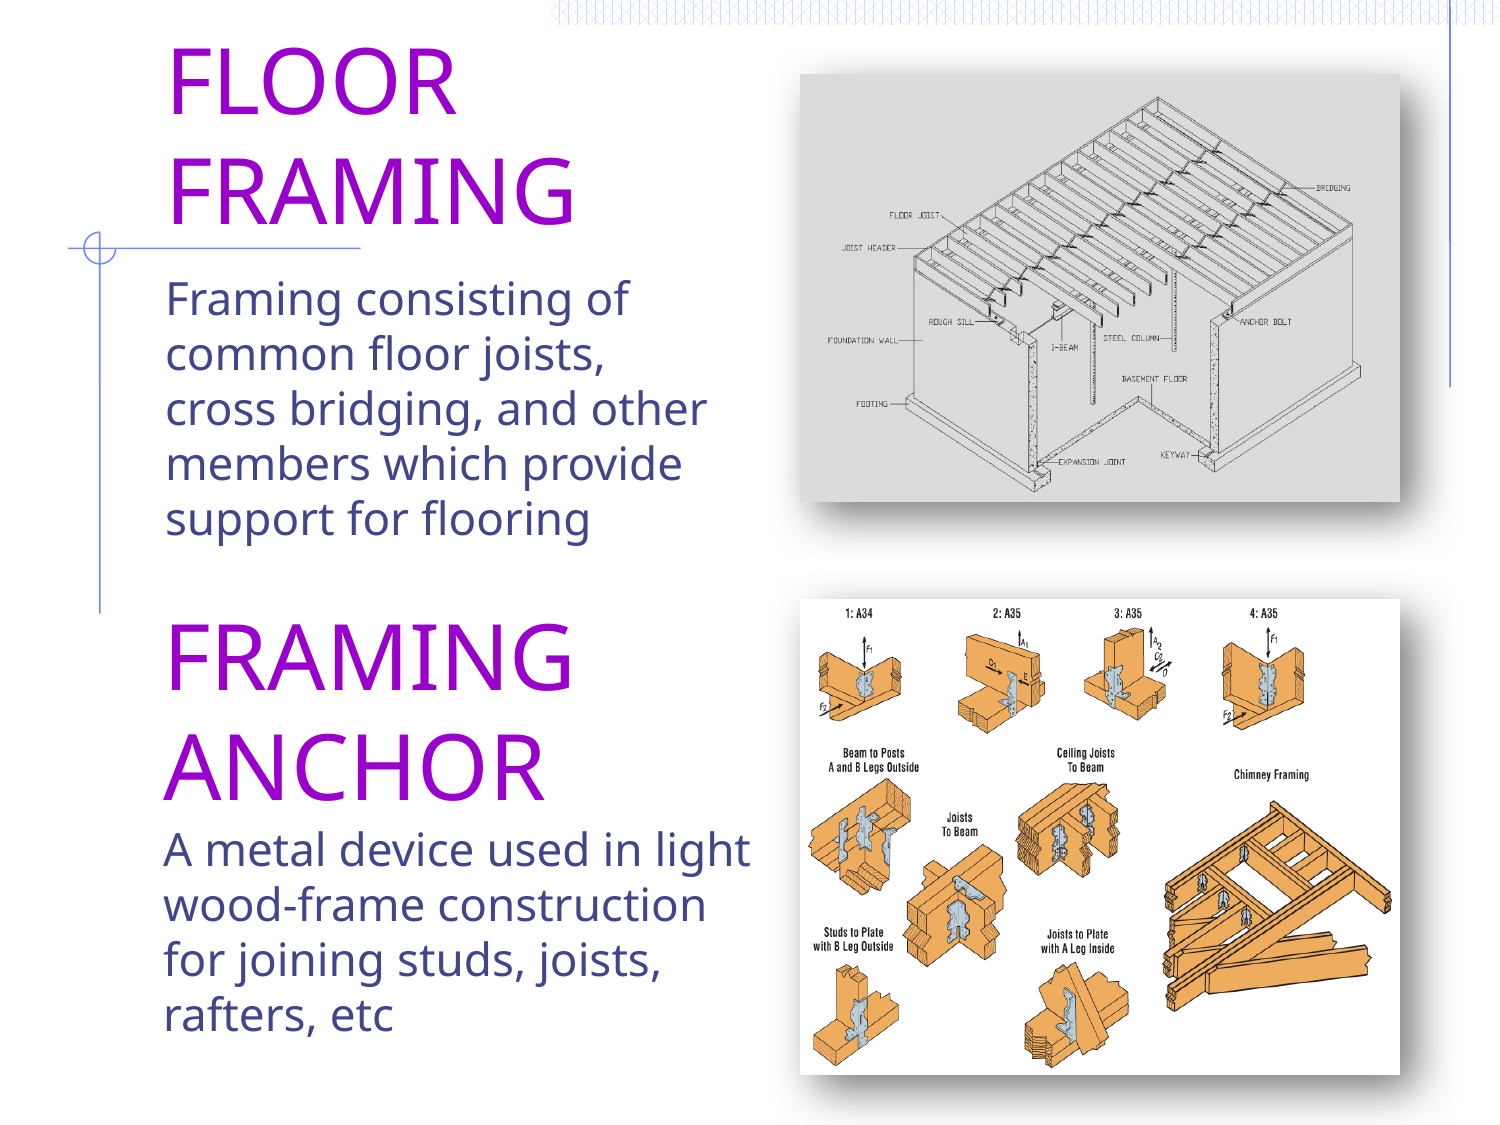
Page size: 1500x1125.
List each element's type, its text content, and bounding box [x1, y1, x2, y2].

picture [799, 74, 1401, 502]
list FRAMING ANCHOR [148, 571, 824, 827]
list Framing consisting of common floor joists, cross bridging, and other members which provide support for flooring [150, 262, 738, 563]
list FLOOR FRAMING [150, 99, 785, 250]
list A metal device used in light wood-frame construction for joining studs, joists, rafters, etc [148, 813, 774, 1125]
picture [799, 599, 1401, 1076]
